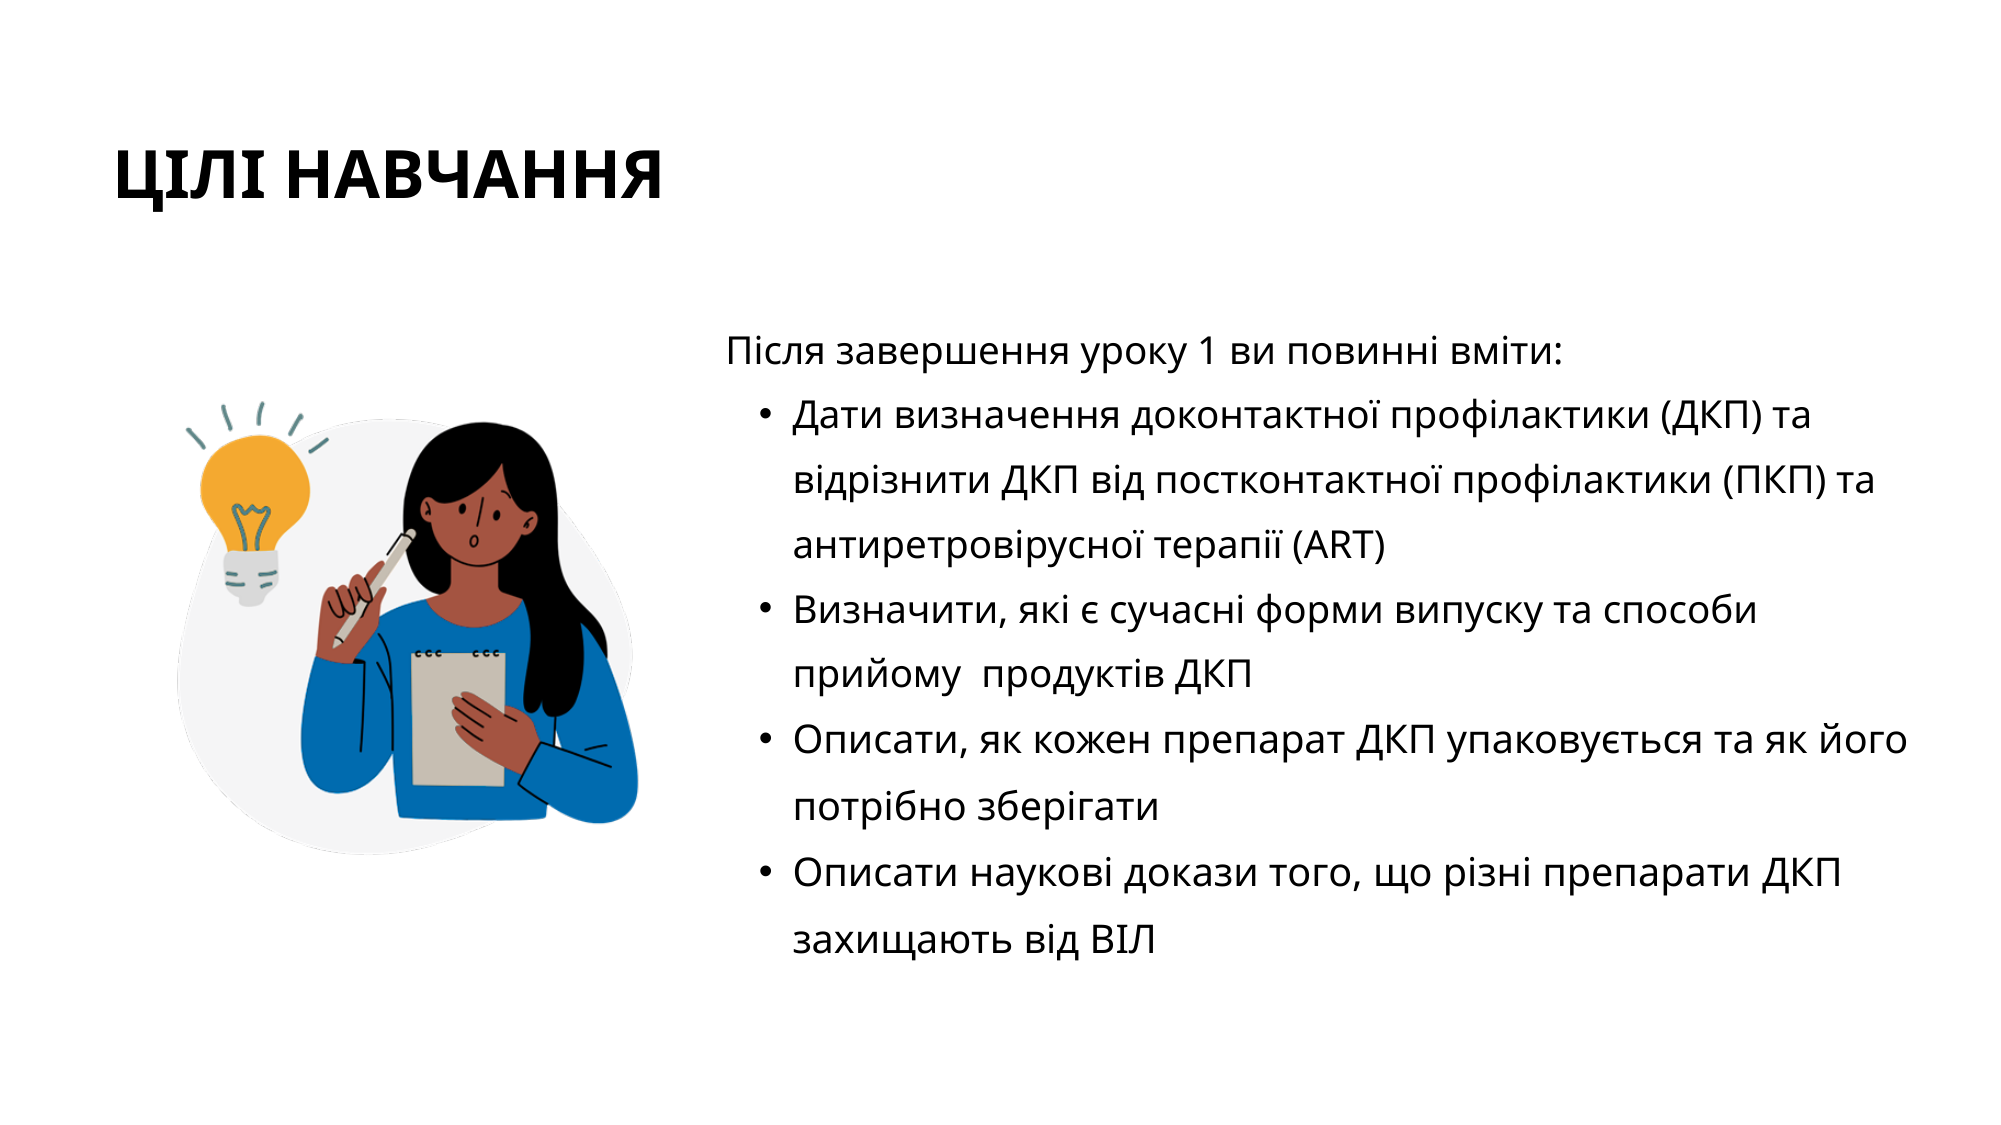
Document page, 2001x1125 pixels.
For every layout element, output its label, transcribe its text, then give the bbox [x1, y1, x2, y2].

text_box ЦІЛІ НАВЧАННЯ [112, 100, 1302, 213]
text_box Після завершення уроку 1 ви повинні вміти: Дати визначення доконтактної профілактики (ДКП) та відрізнити ДКП від постконтактної профілактики (ПКП) та антиретровірусної терапії (ART) Визначити, які є сучасні форми випуску та способи прийому продуктів ДКП Описати, як кожен препарат ДКП упаковується та як його потрібно зберігати Описати наукові докази того, що різні препарати ДКП захищають від ВІЛ [725, 307, 1932, 1028]
text_box [92, 281, 726, 934]
